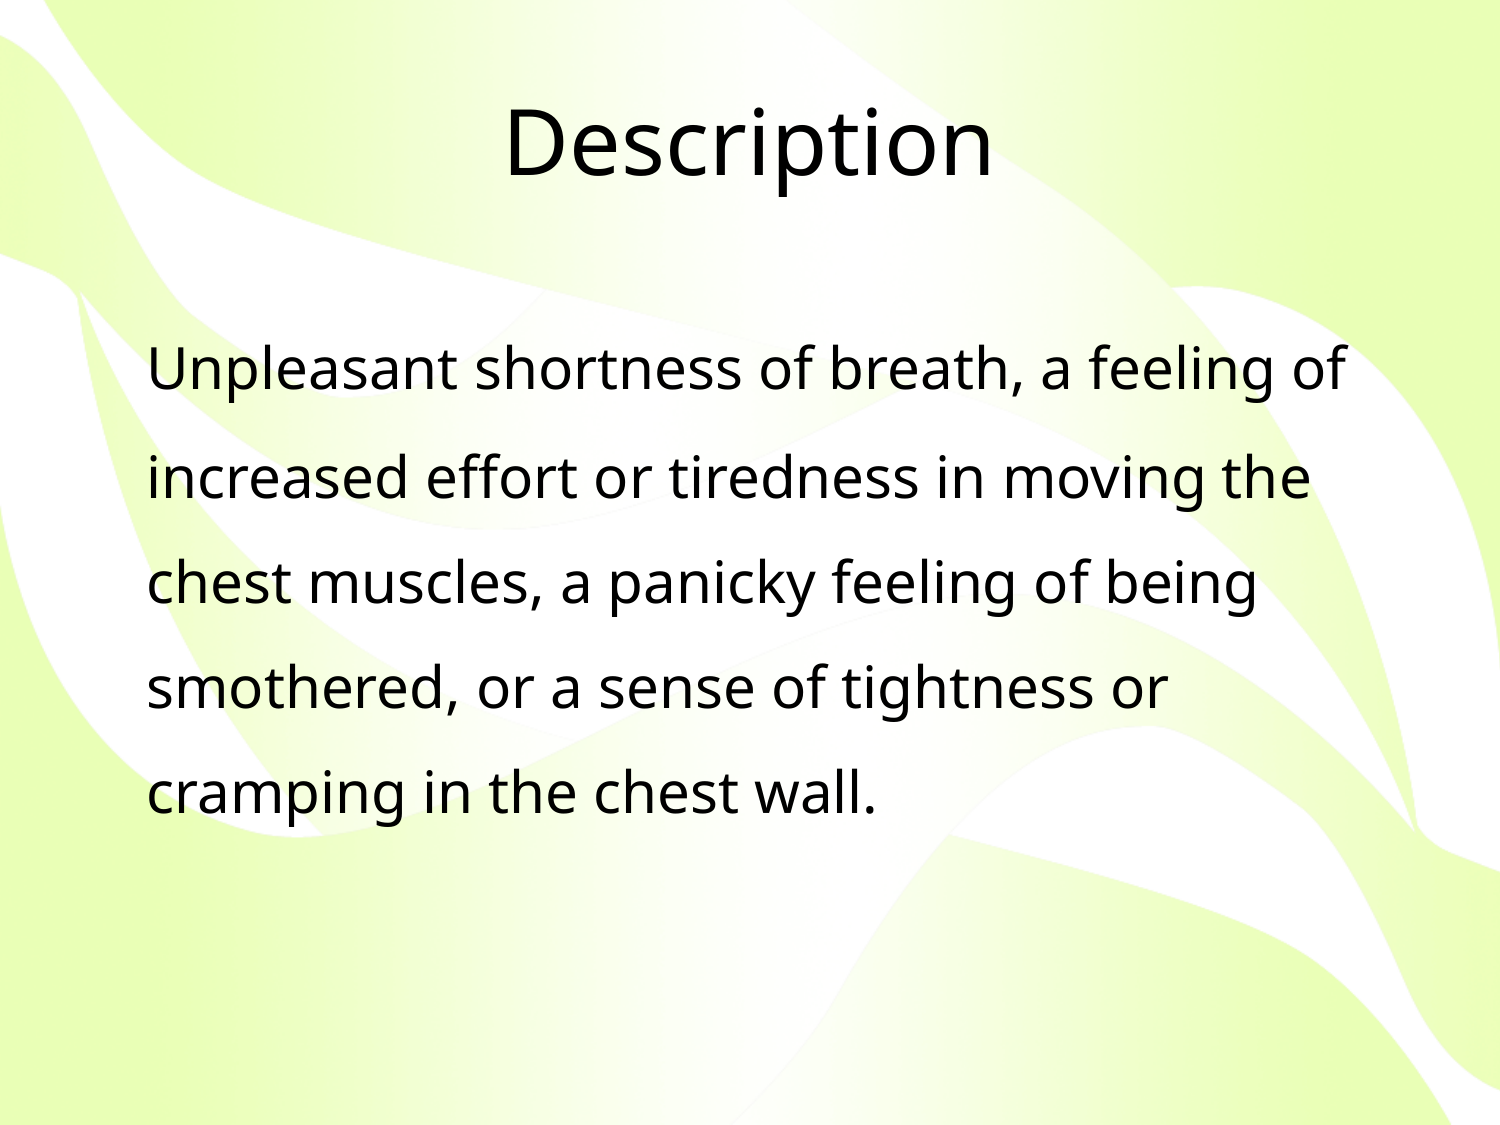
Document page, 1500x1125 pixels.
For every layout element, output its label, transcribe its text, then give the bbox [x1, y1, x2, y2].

title Description [74, 44, 1426, 233]
picture [0, 0, 1500, 1125]
list Unpleasant shortness of breath, a feeling of increased effort or tiredness in moving the chest muscles, a panicky feeling of being smothered, or a sense of tightness or cramping in the chest wall. [74, 262, 1426, 1006]
